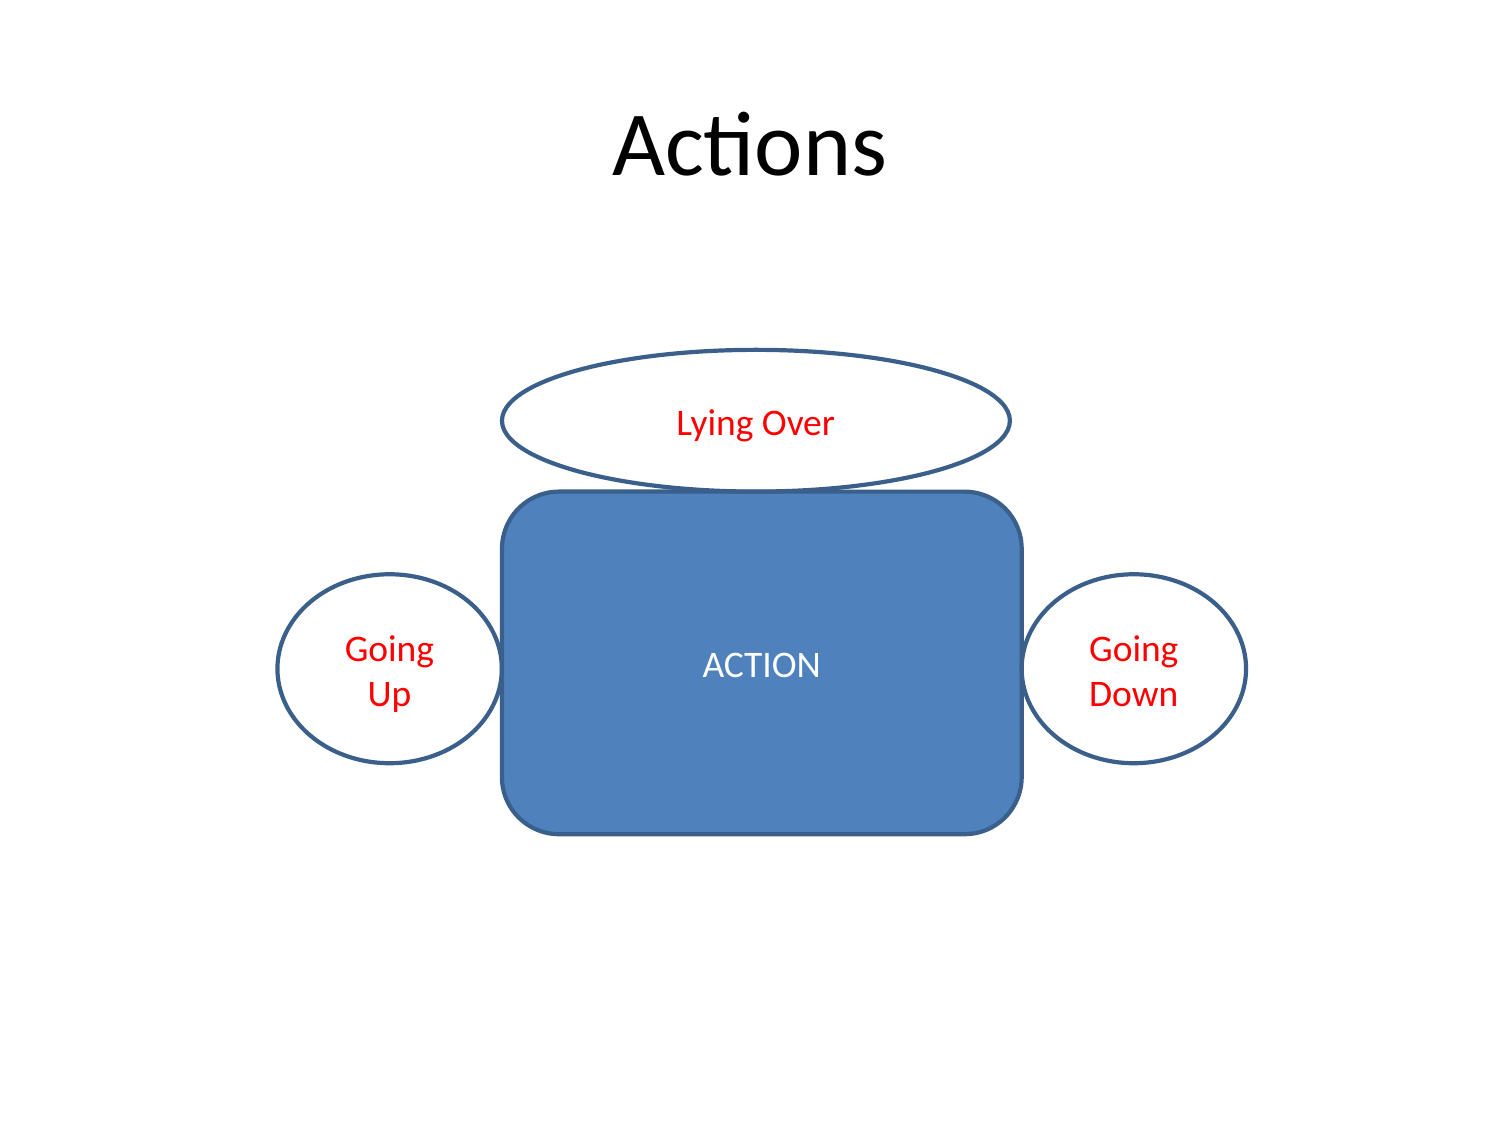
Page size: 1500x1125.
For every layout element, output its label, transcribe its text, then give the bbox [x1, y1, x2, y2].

text_box Lying Over [499, 347, 1012, 494]
text_box ACTION [499, 489, 1024, 837]
text_box Going Up [275, 572, 504, 766]
text_box Going Down [1019, 572, 1249, 766]
title Actions [75, 45, 1425, 233]
